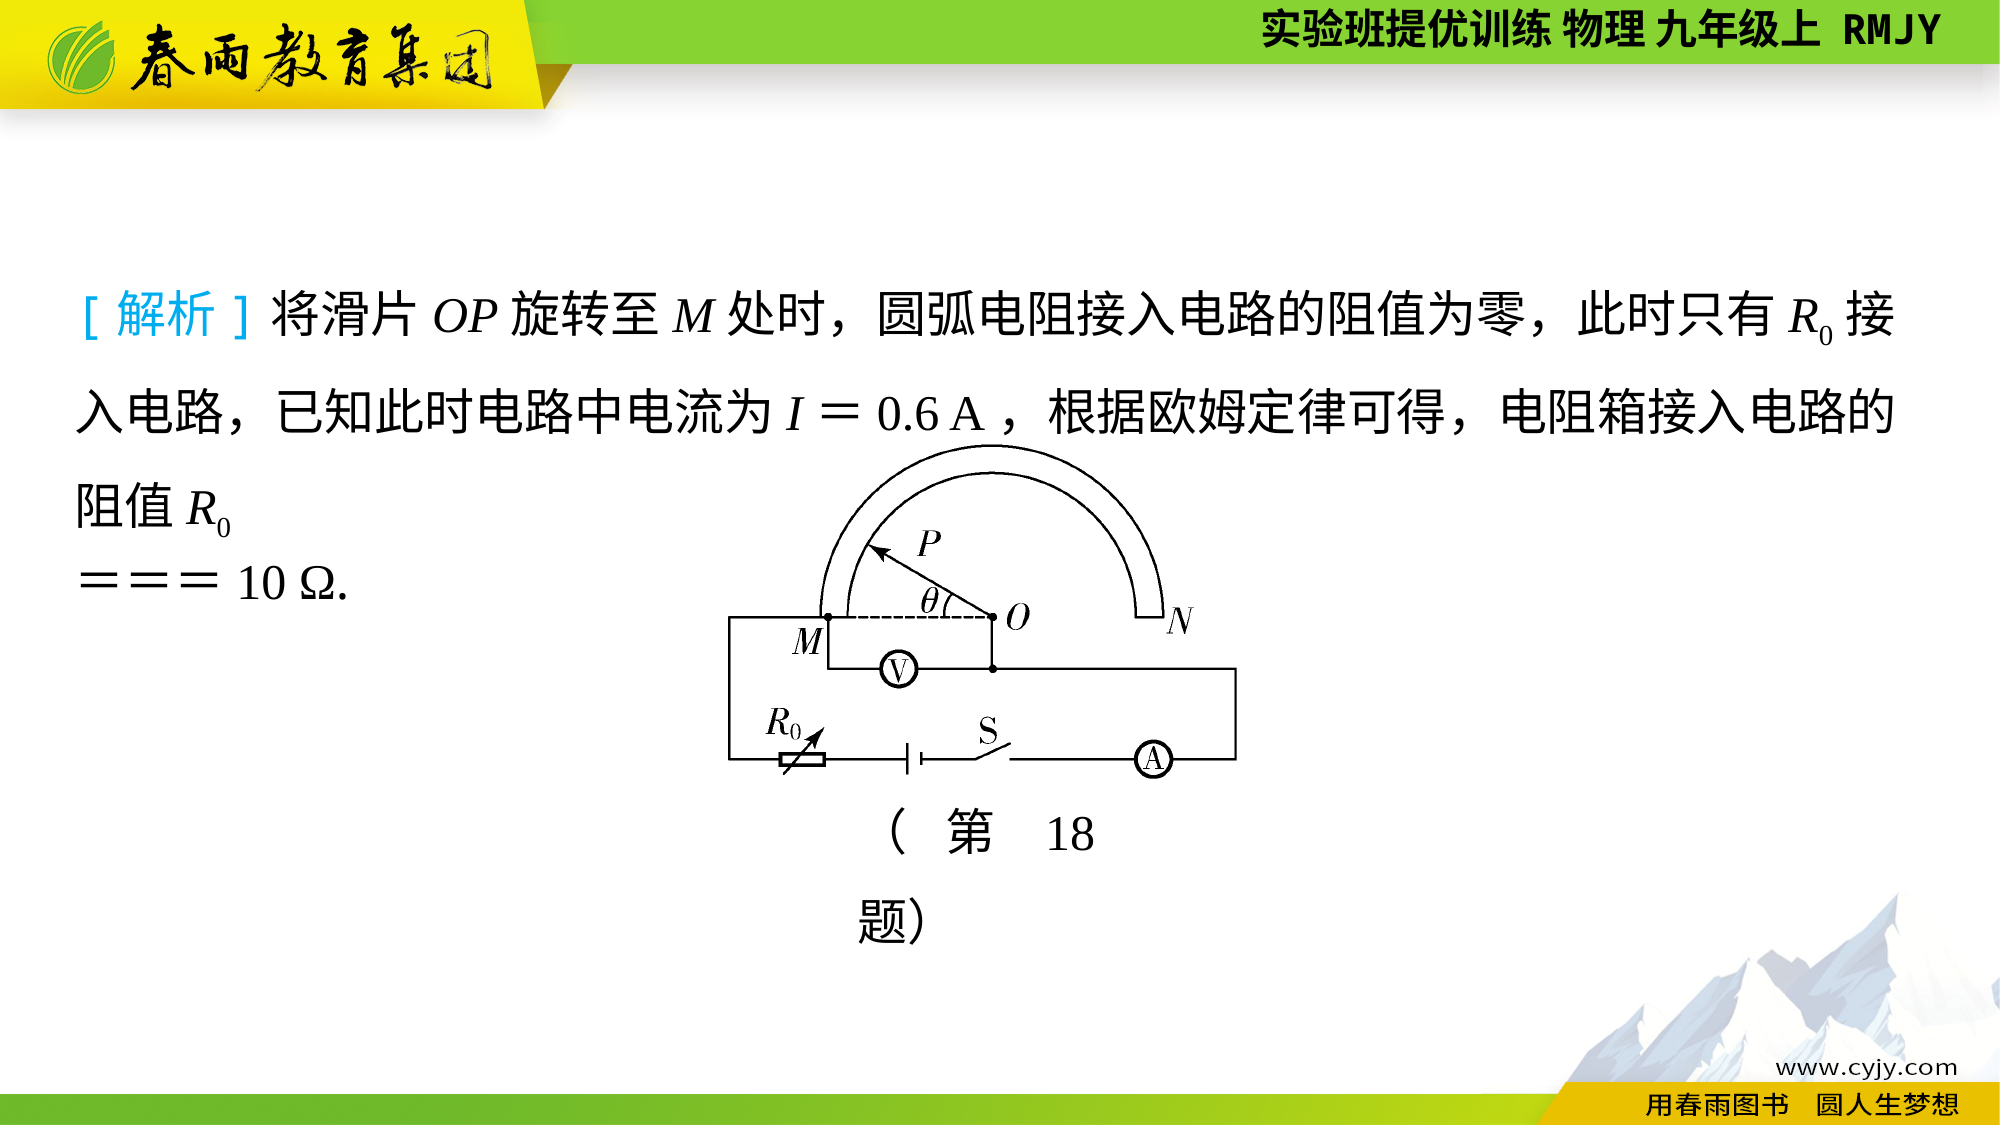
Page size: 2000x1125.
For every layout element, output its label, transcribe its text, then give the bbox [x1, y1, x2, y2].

text_box （第18题） [842, 787, 1122, 869]
picture [0, 0, 2000, 1125]
